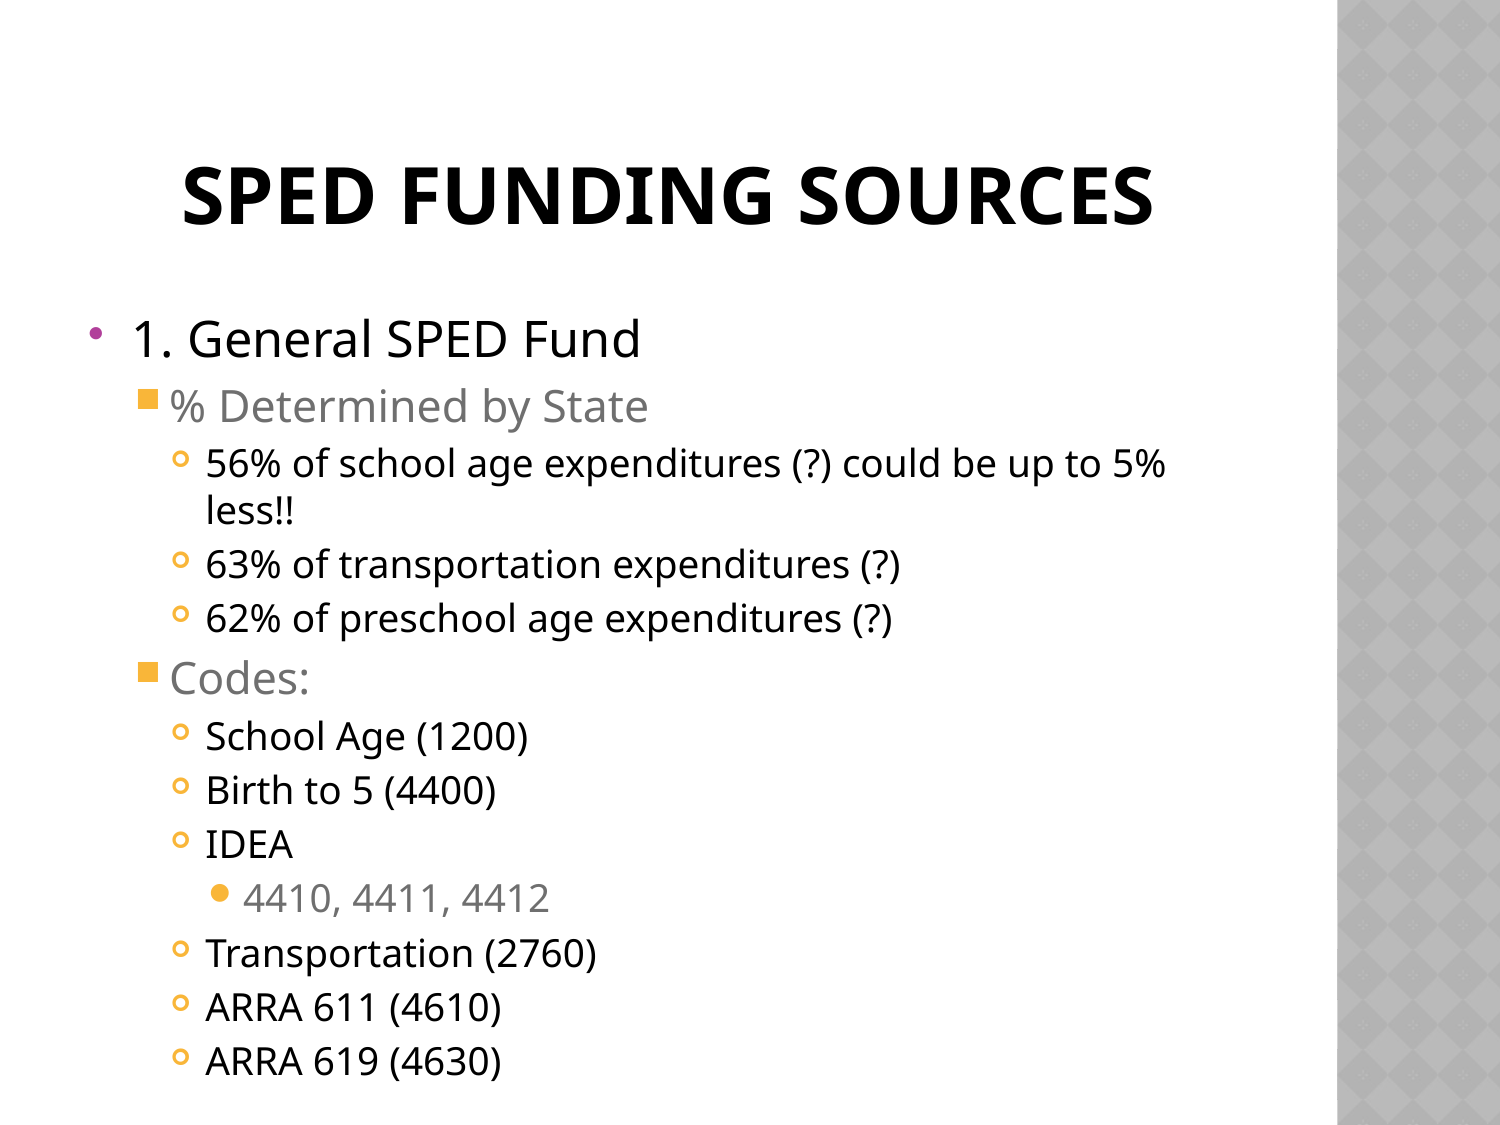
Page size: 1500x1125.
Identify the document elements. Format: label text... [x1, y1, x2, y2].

title SPED Funding Sources [75, 52, 1263, 240]
list 1. General SPED Fund % Determined by State 56% of school age expenditures (?) could be up to 5% less!! 63% of transportation expenditures (?) 62% of preschool age expenditures (?) Codes: School Age (1200) Birth to 5 (4400) IDEA 4410, 4411, 4412 Transportation (2760) ARRA 611 (4610) ARRA 619 (4630) [75, 299, 1263, 1095]
